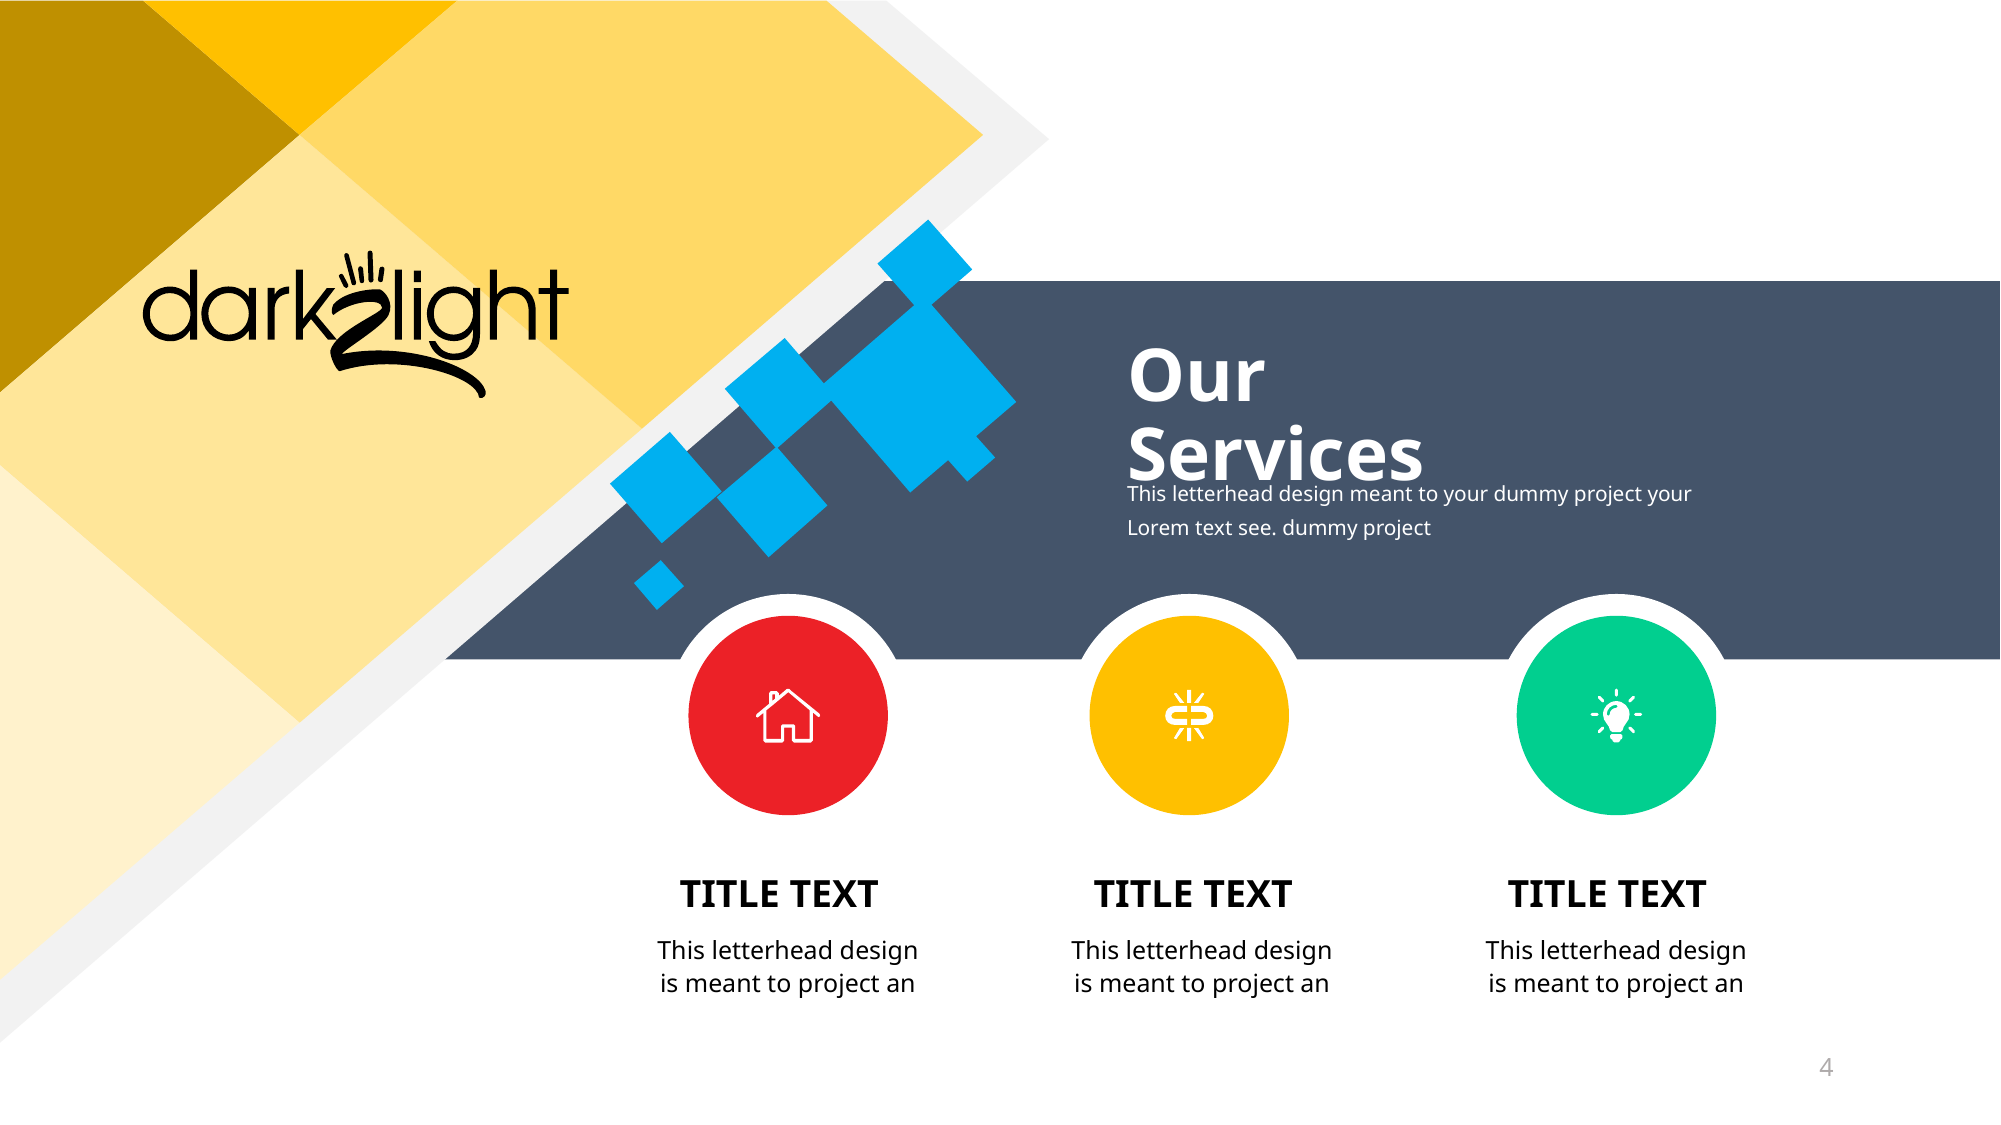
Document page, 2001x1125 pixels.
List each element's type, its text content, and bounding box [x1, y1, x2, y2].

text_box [1063, 594, 1342, 1000]
text_box This letterhead design meant to your dummy project your Lorem text see. dummy project [1112, 465, 1749, 547]
slide_number 4 [1790, 1042, 1863, 1094]
title Our Services [1112, 315, 1565, 465]
text_box [1050, 281, 2000, 660]
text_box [0, 0, 1050, 1044]
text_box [142, 250, 569, 400]
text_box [1477, 594, 1756, 1000]
